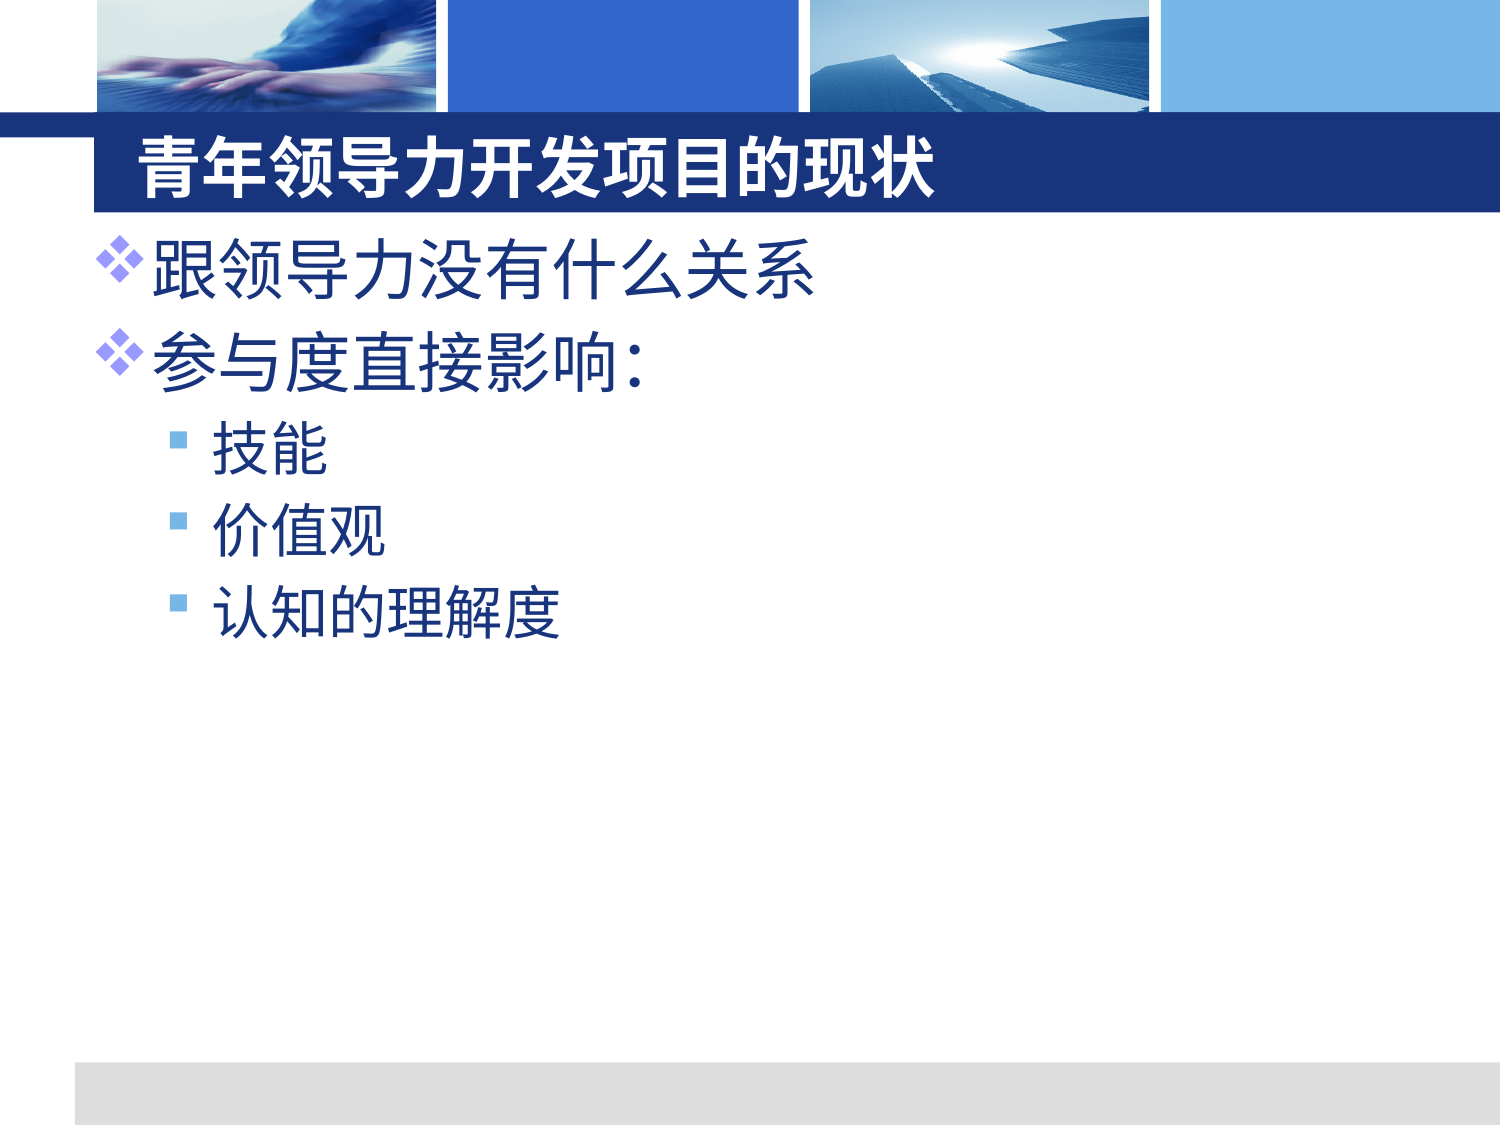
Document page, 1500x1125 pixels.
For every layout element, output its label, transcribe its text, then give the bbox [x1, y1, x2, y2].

title 青年领导力开发项目的现状 [120, 120, 1400, 213]
picture [97, 0, 437, 112]
picture [810, 0, 1150, 112]
list 跟领导力没有什么关系 参与度直接影响： 技能 价值观 认知的理解度 [75, 219, 1425, 1021]
